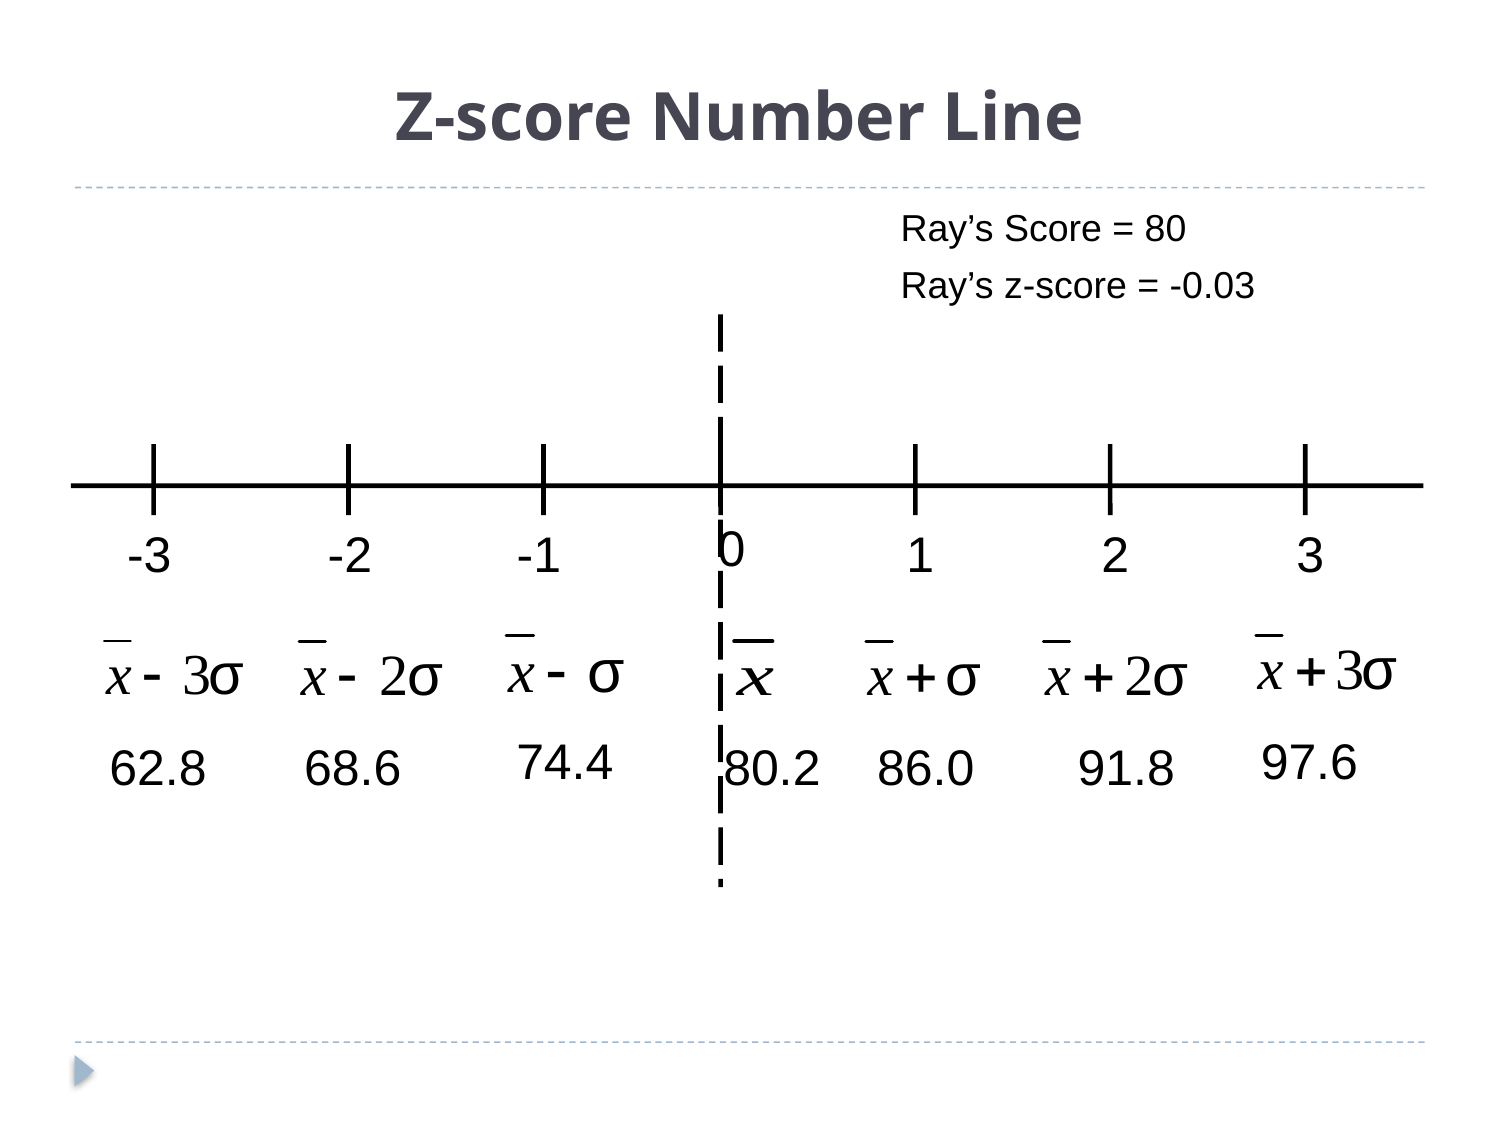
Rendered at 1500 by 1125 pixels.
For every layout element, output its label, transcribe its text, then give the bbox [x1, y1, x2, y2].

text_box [495, 621, 644, 798]
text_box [708, 627, 851, 804]
text_box -1 [501, 515, 644, 590]
text_box Ray’s Score = 80 Ray’s z-score = -0.03 [885, 196, 1306, 314]
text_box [94, 627, 255, 804]
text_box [855, 627, 1005, 804]
text_box -3 [112, 515, 254, 591]
text_box 3 [1281, 515, 1424, 590]
text_box 1 [891, 515, 1034, 590]
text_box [1245, 621, 1412, 798]
title Z-score Number Line [75, 31, 1406, 161]
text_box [288, 627, 455, 804]
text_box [1033, 627, 1205, 804]
text_box -2 [312, 515, 455, 590]
text_box 2 [1086, 515, 1229, 591]
text_box 0 [702, 509, 845, 584]
